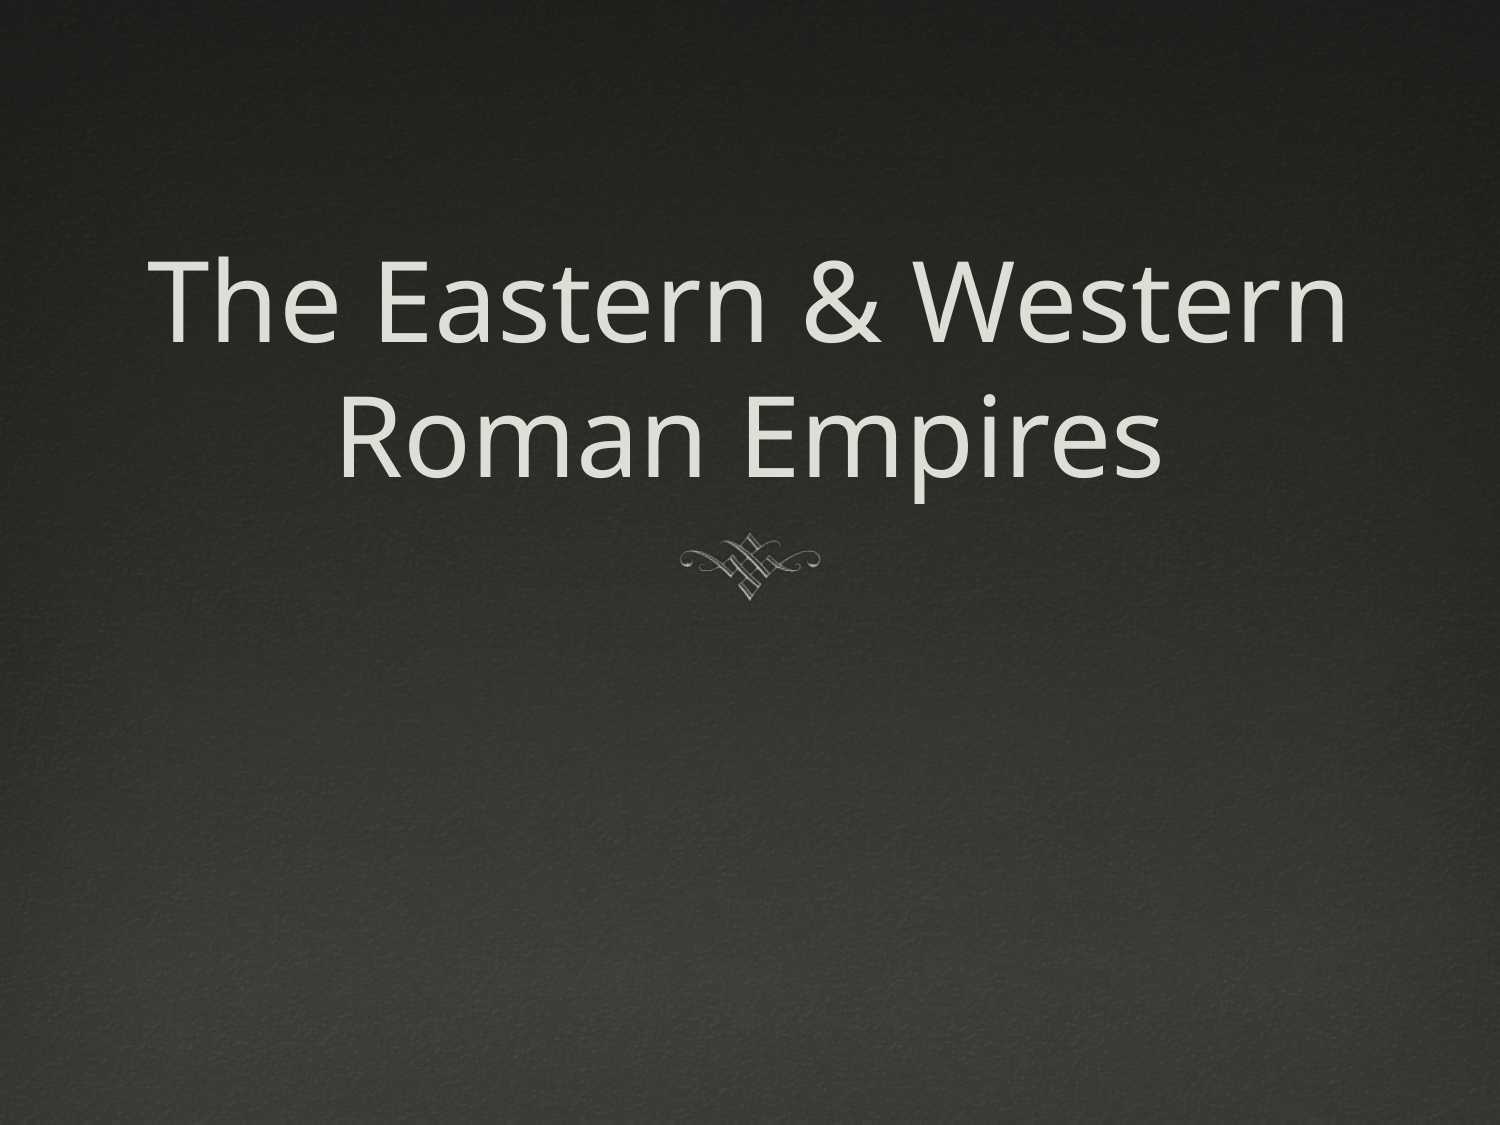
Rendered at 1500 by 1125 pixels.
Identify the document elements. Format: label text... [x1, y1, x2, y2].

title The Eastern & Western Roman Empires [112, 205, 1388, 508]
picture [657, 508, 843, 627]
